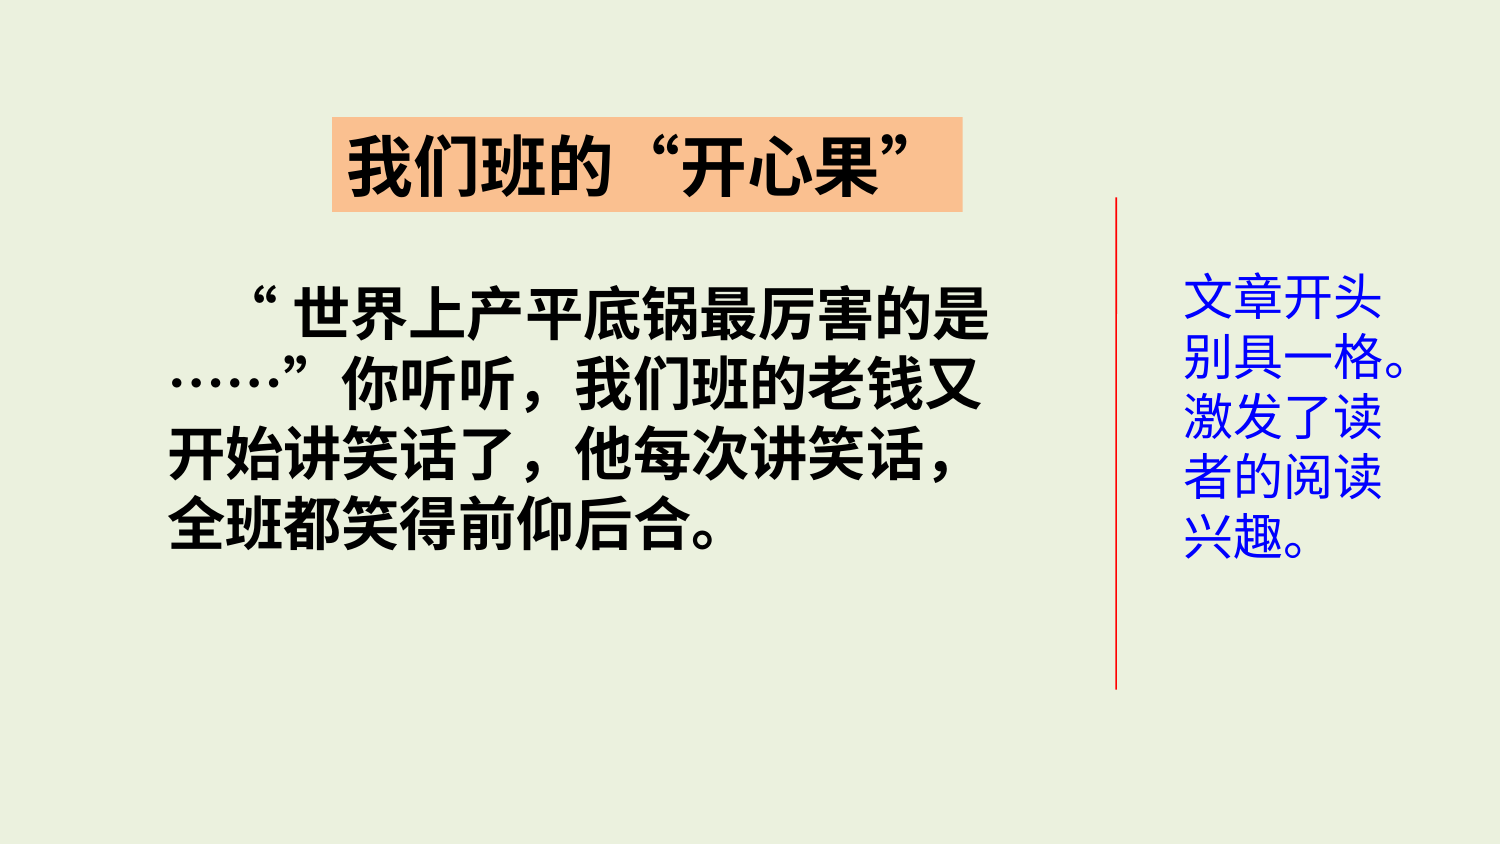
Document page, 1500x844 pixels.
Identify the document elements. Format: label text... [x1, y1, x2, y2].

text_box “世界上产平底锅最厉害的是……”你听听，我们班的老钱又开始讲笑话了，他每次讲笑话，全班都笑得前仰后合。 [152, 269, 1043, 565]
text_box 文章开头别具一格。激发了读者的阅读兴趣。 [1169, 257, 1439, 573]
text_box 我们班的“开心果” [332, 117, 963, 212]
